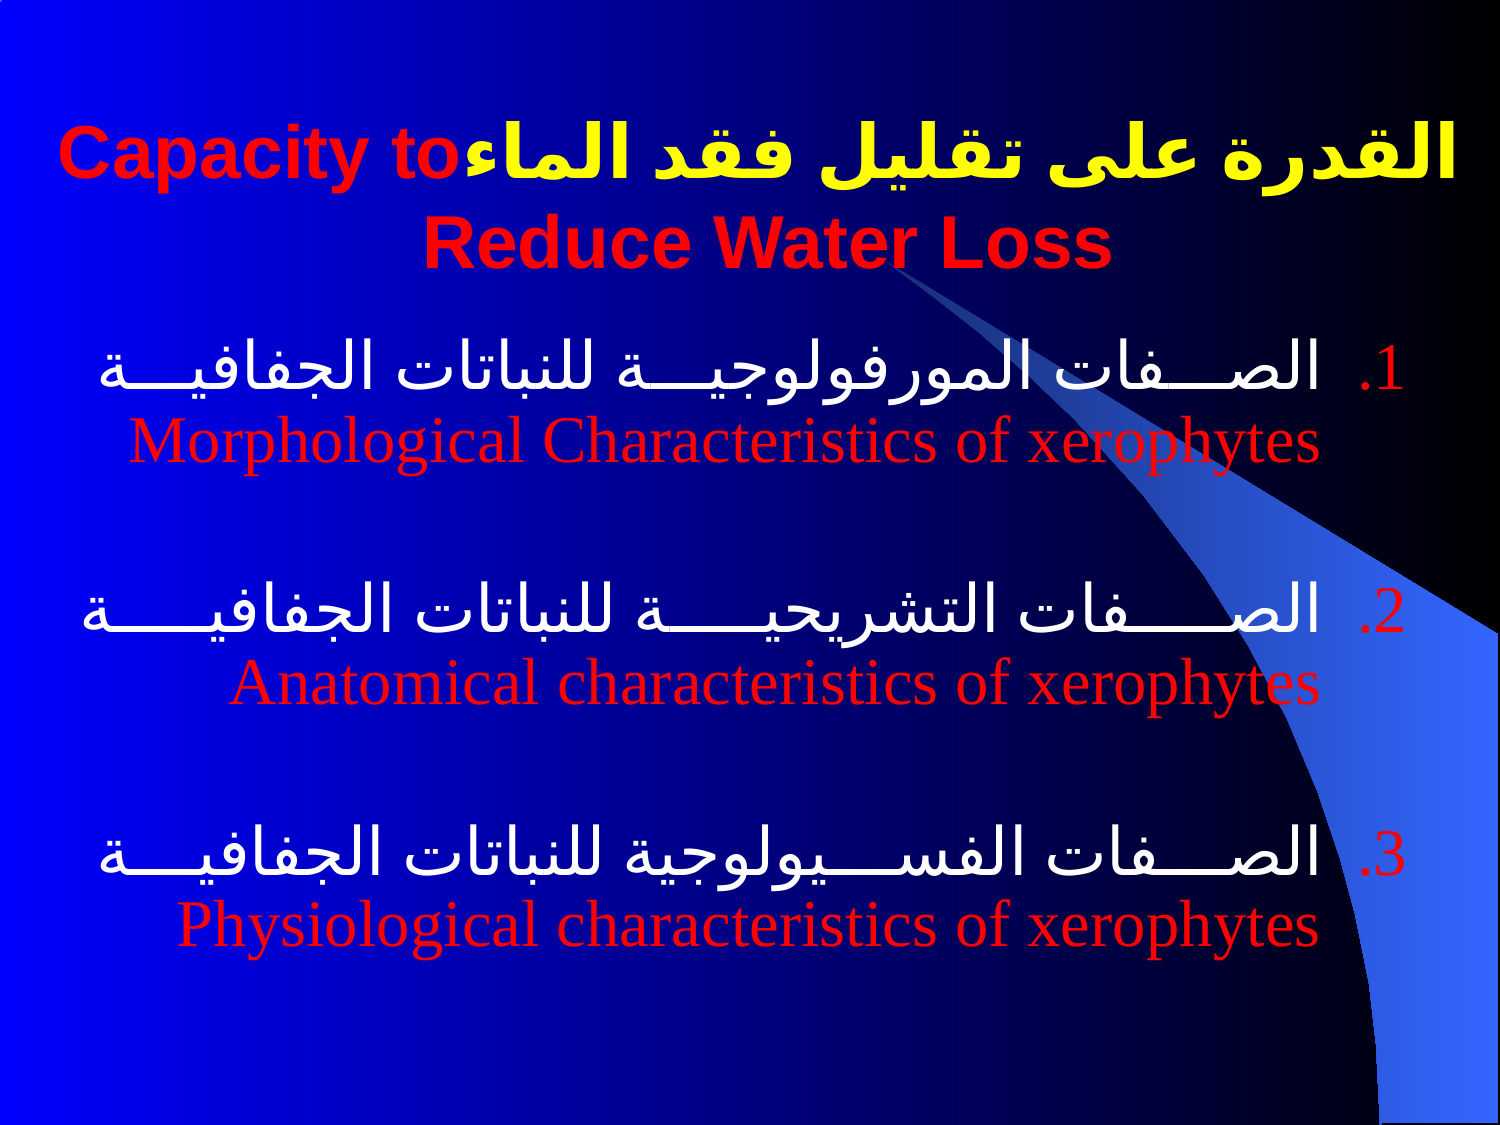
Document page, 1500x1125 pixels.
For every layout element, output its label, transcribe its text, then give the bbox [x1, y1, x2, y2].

title القدرة على تقليل فقد الماءCapacity to Reduce Water Loss [37, 99, 1500, 288]
list الصفات المورفولوجية للنباتات الجفافية Morphological Characteristics of xerophytes الصفات التشريحية للنباتات الجفافية Anatomical characteristics of xerophytes الصفات الفسيولوجية للنباتات الجفافية Physiological characteristics of xerophytes [49, 324, 1438, 1076]
